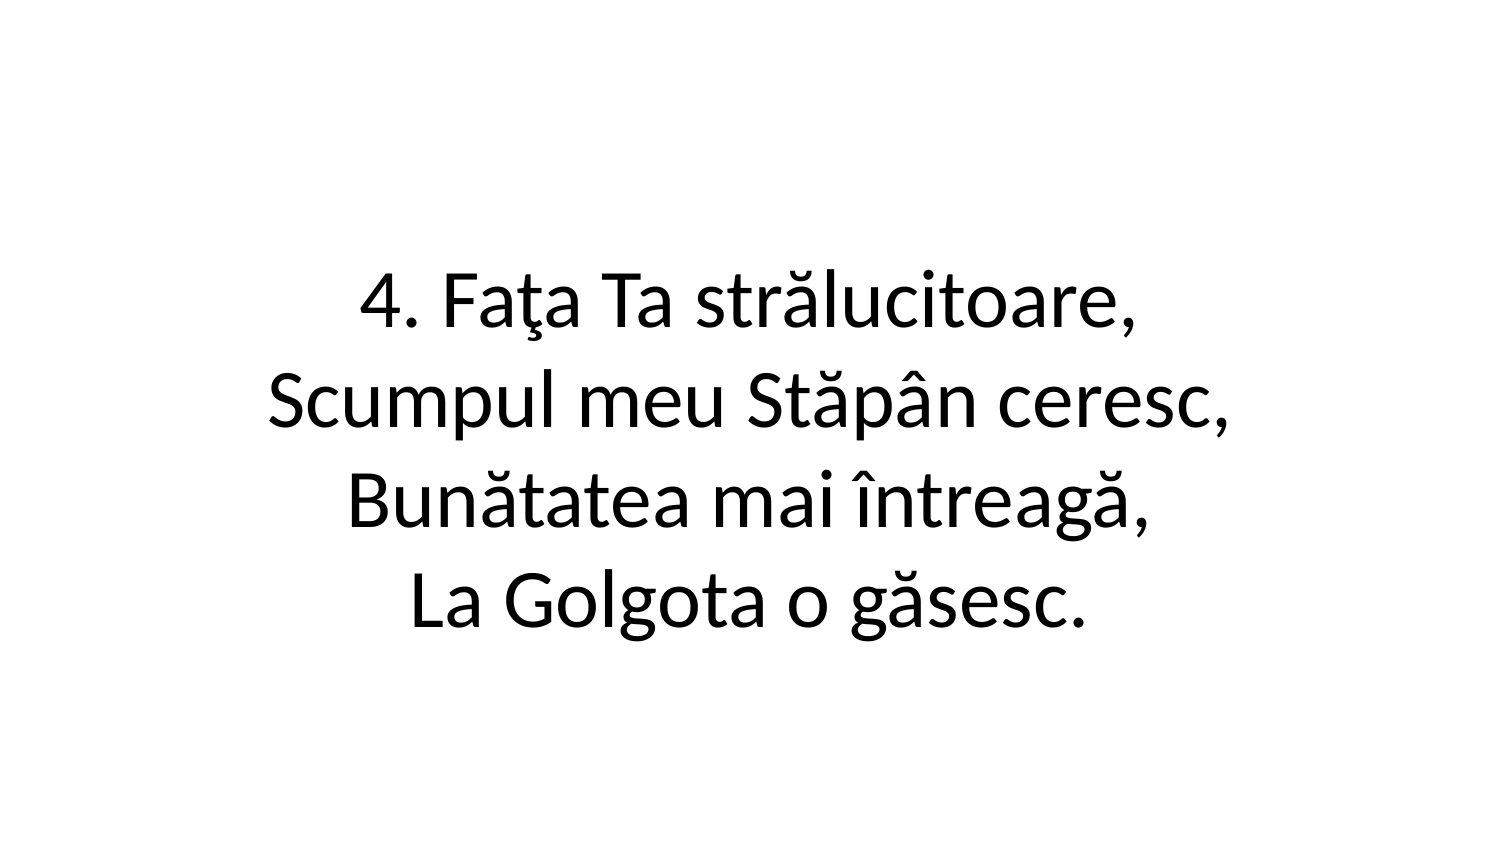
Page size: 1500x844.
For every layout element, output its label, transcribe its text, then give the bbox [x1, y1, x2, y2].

text_box 4. Faţa Ta strălucitoare, Scumpul meu Stăpân ceresc, Bunătatea mai întreagă, La Golgota o găsesc. [252, 192, 1248, 652]
